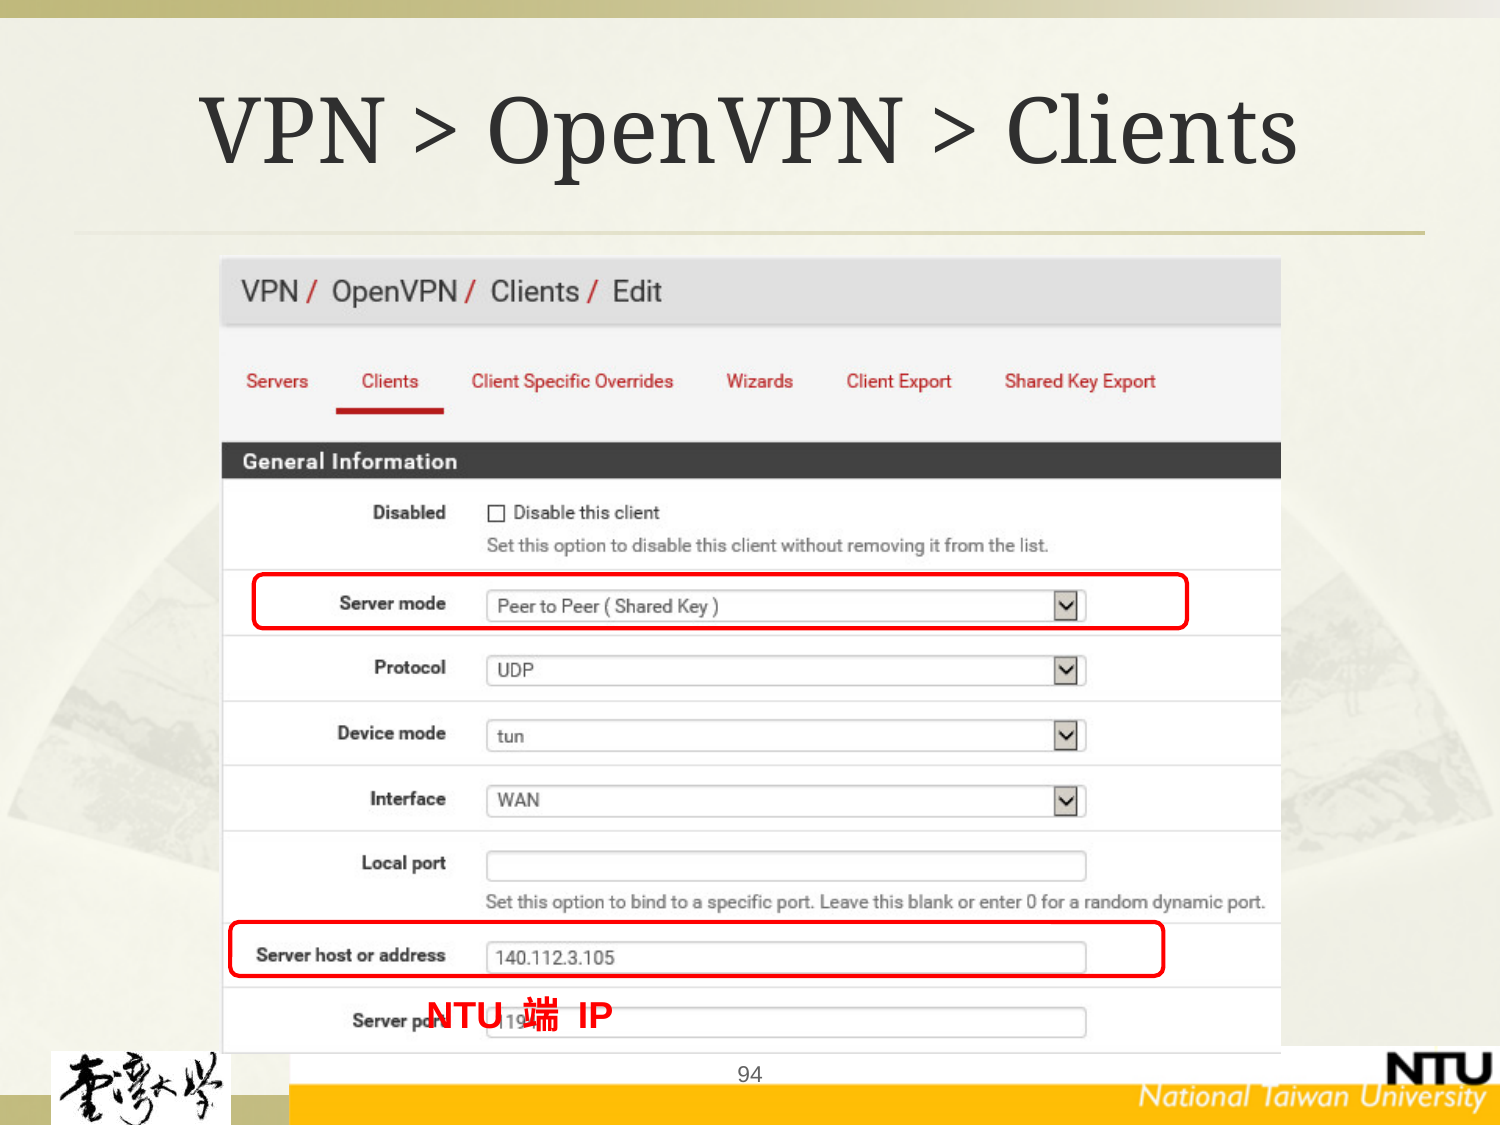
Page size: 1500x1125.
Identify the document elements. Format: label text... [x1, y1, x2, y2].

title VPN > OpenVPN > Clients [75, 45, 1425, 209]
slide_number 94 [675, 1063, 825, 1097]
picture [51, 254, 1500, 1125]
